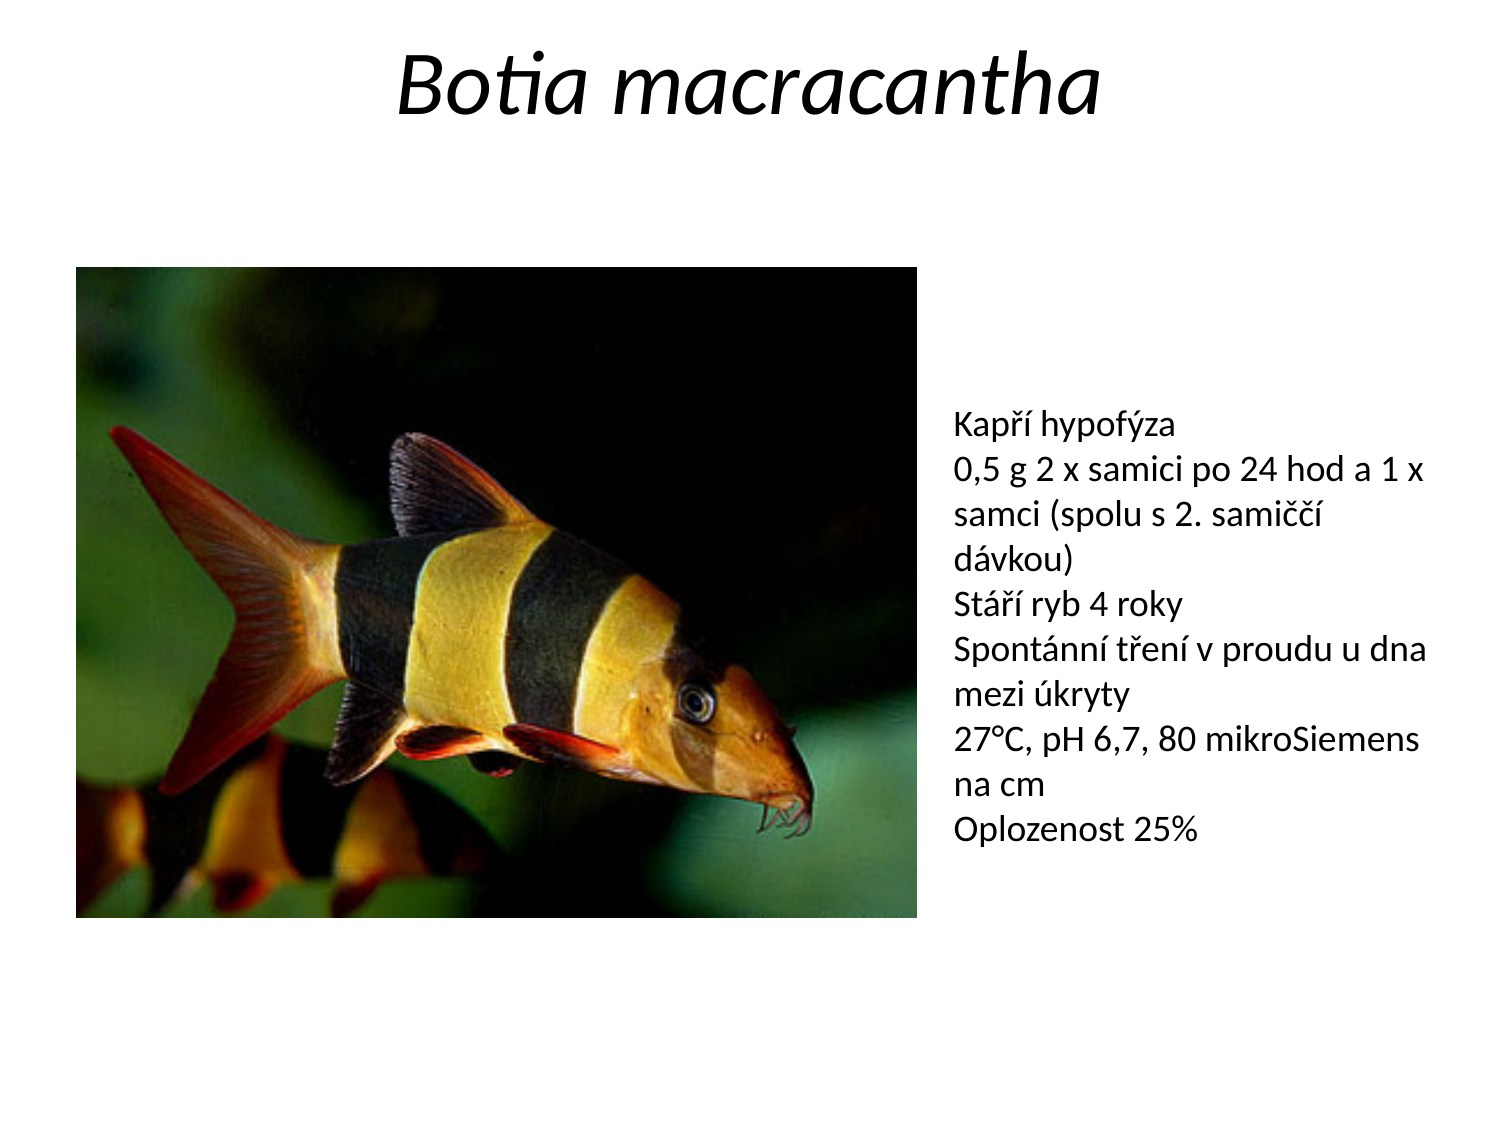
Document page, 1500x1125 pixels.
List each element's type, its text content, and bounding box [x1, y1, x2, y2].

text_box Kapří hypofýza 0,5 g 2 x samici po 24 hod a 1 x samci (spolu s 2. samiččí dávkou) Stáří ryb 4 roky Spontánní tření v proudu u dna mezi úkryty 27°C, pH 6,7, 80 mikroSiemens na cm Oplozenost 25% [938, 391, 1459, 857]
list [76, 266, 917, 918]
title Botia macracantha [75, 7, 1425, 149]
